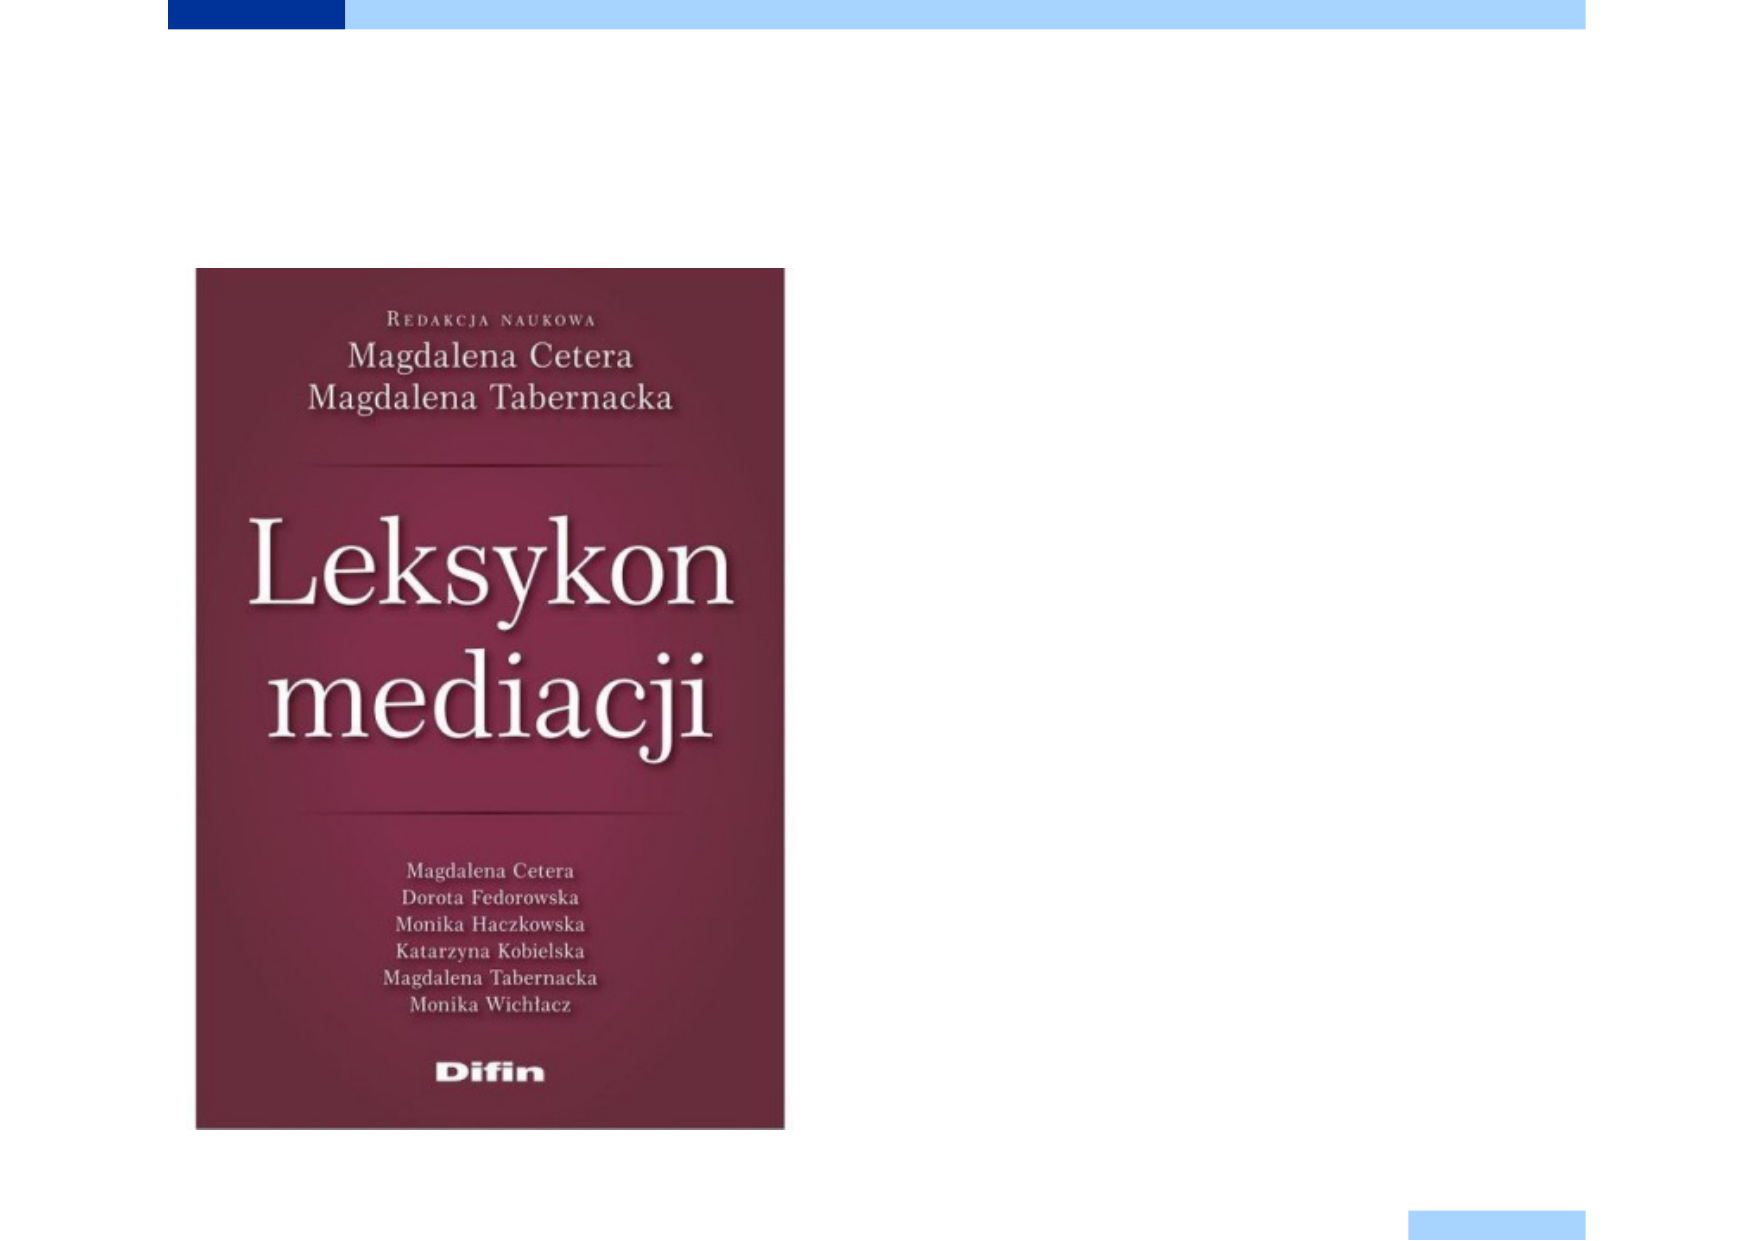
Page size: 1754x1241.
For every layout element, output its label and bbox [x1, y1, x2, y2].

picture [186, 268, 794, 1130]
